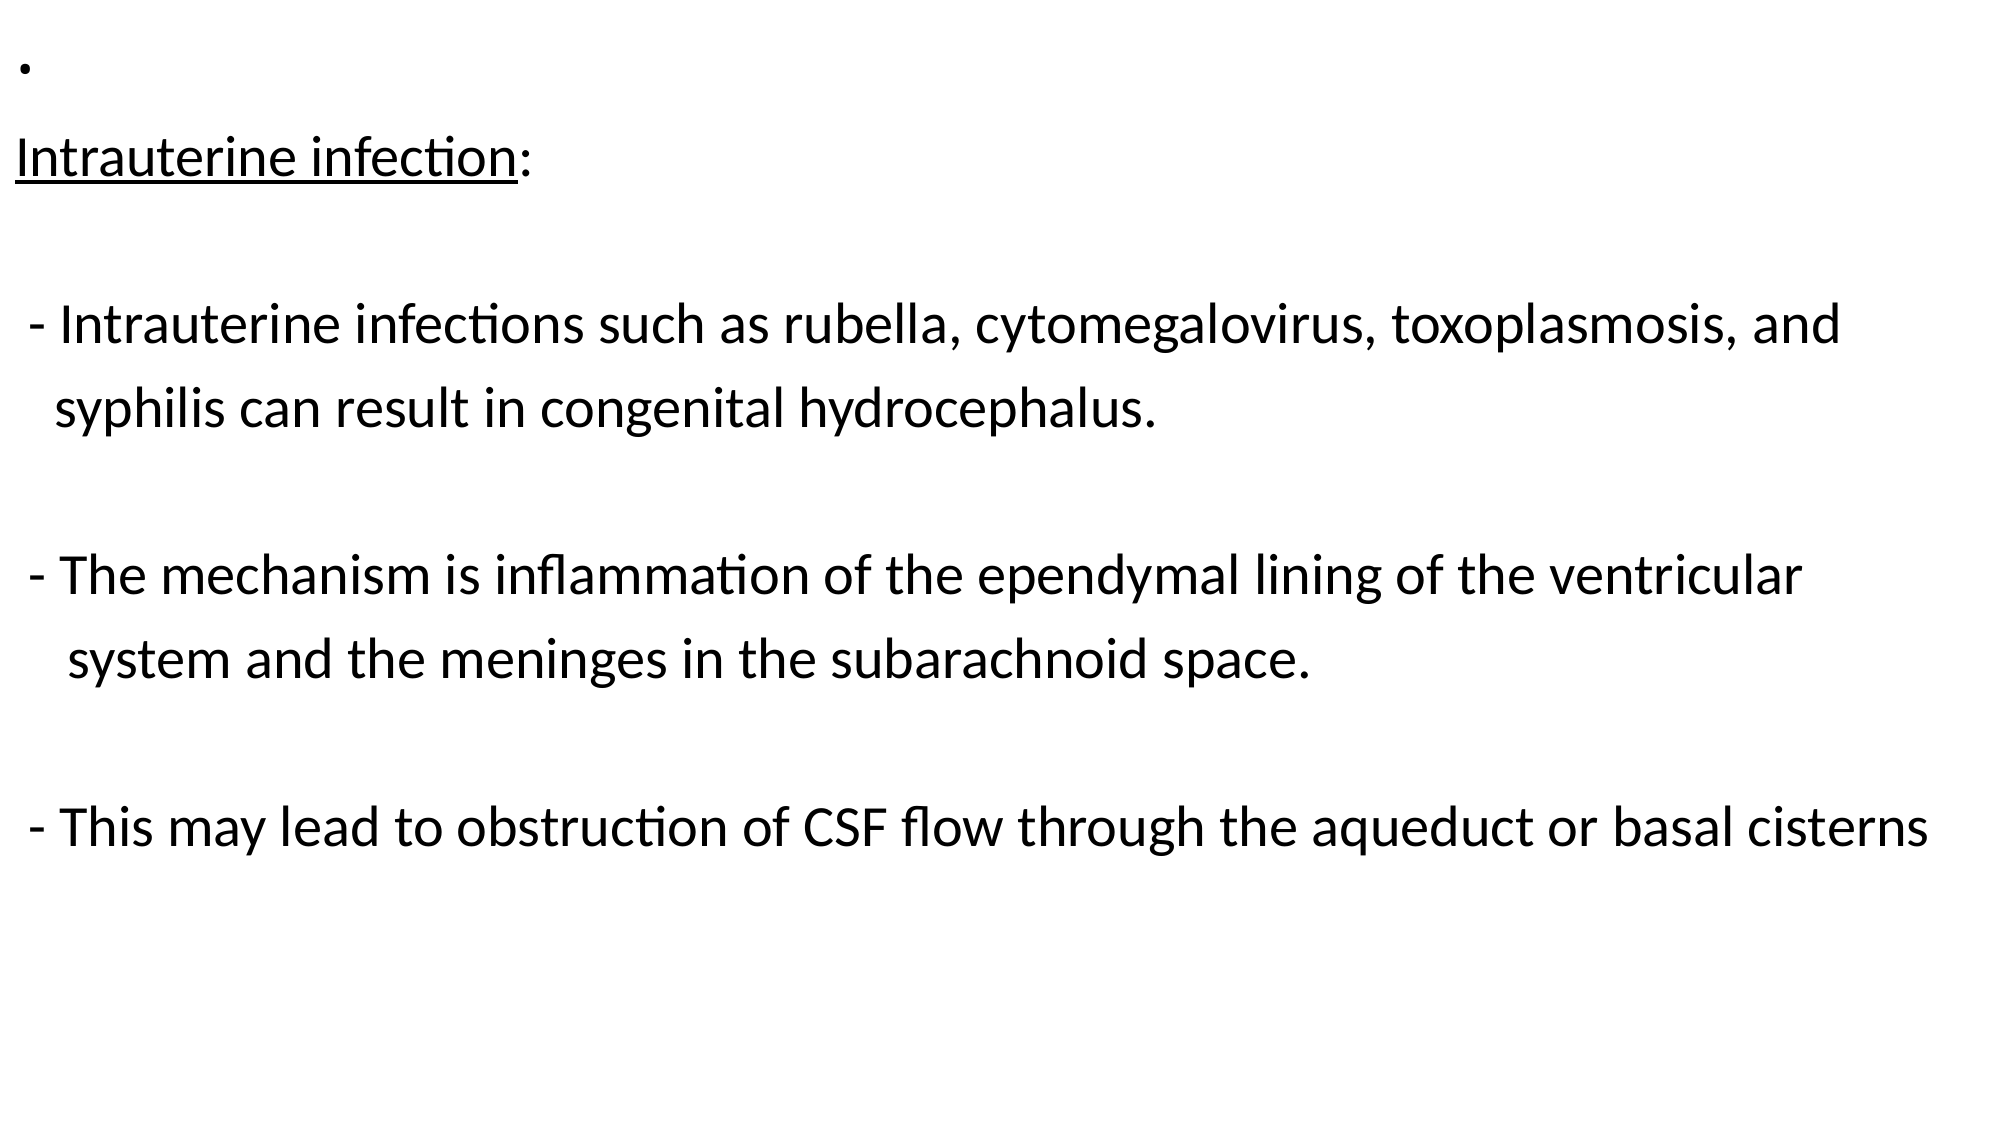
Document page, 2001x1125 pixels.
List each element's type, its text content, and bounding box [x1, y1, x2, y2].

title . [0, 0, 1863, 98]
list Intrauterine infection: - Intrauterine infections such as rubella, cytomegalovirus, toxoplasmosis, and syphilis can result in congenital hydrocephalus. - The mechanism is inflammation of the ependymal lining of the ventricular system and the meninges in the subarachnoid space. - This may lead to obstruction of CSF flow through the aqueduct or basal cisterns [0, 118, 2000, 1125]
